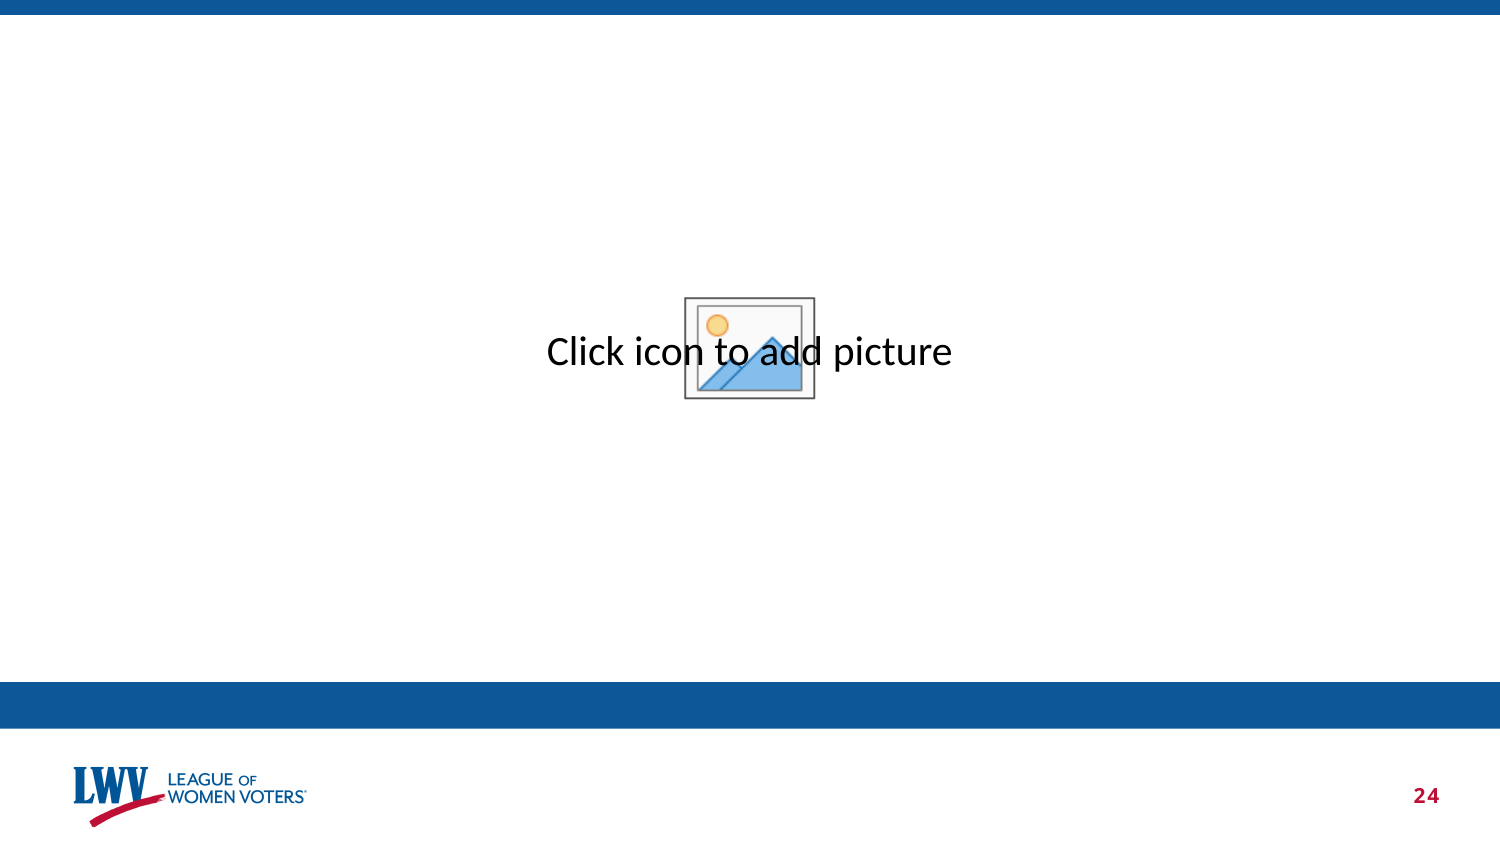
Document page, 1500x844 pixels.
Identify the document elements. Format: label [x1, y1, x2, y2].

picture [62, 758, 313, 834]
picture [0, 14, 1500, 683]
